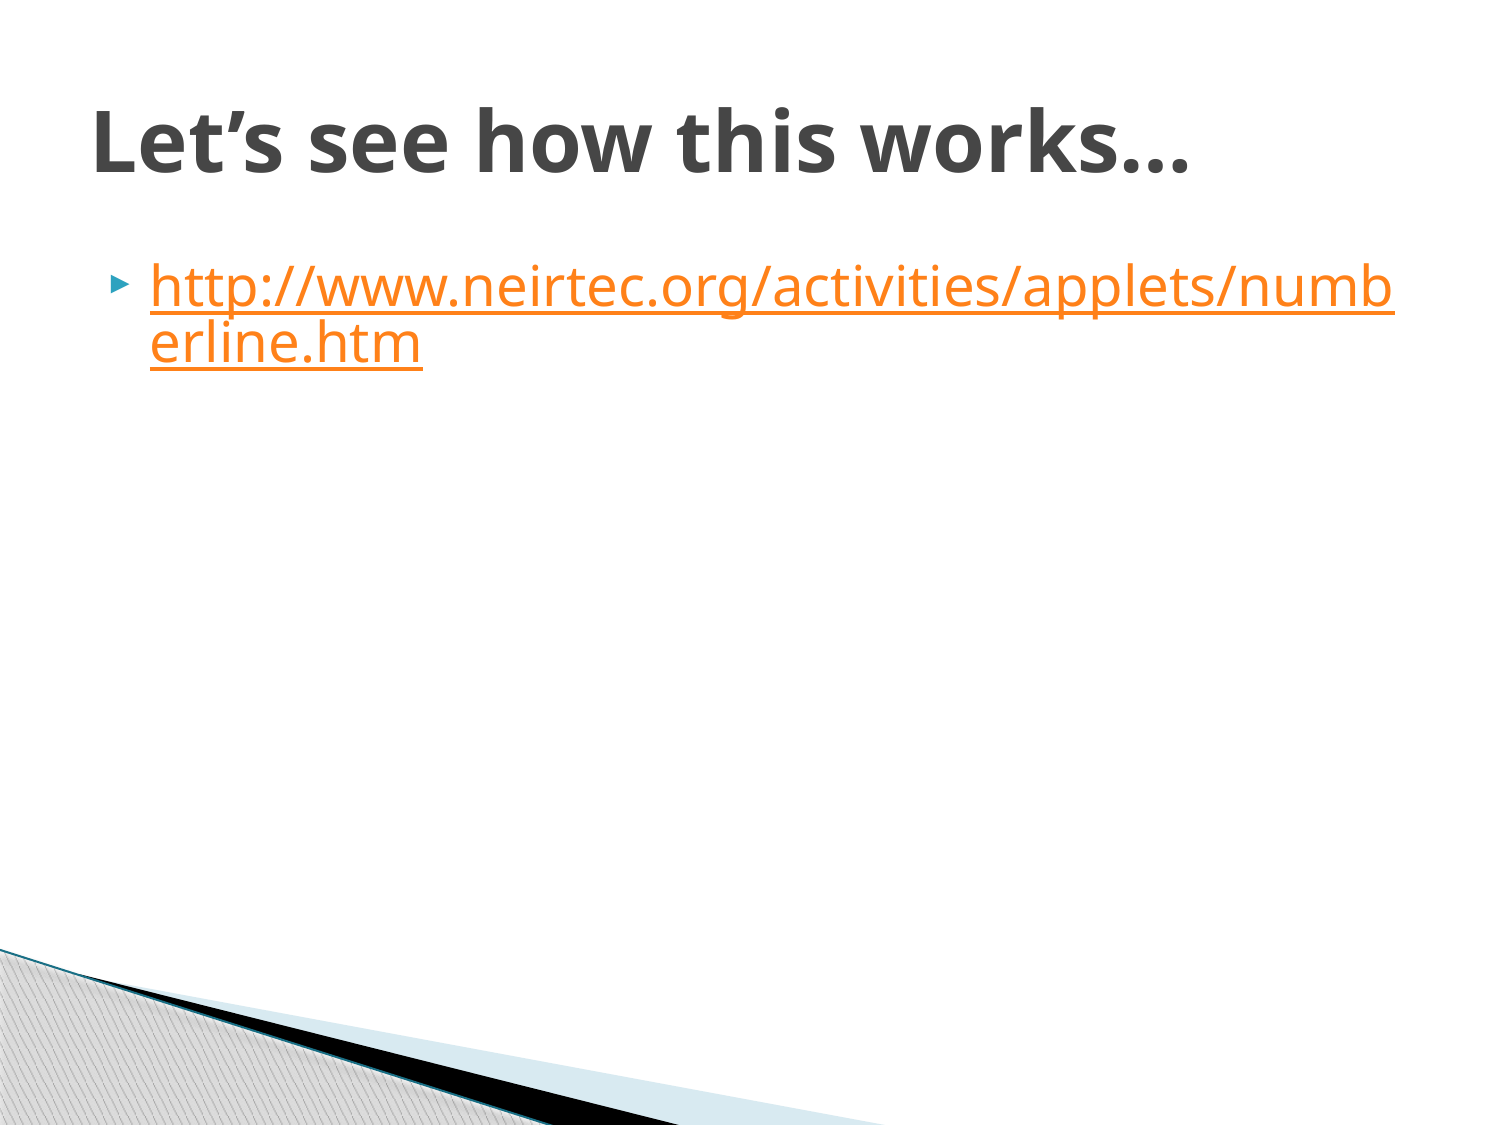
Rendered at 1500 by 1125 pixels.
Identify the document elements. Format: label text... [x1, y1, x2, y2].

title Let’s see how this works… [75, 45, 1425, 233]
list http://www.neirtec.org/activities/applets/numberline.htm [75, 243, 1425, 986]
